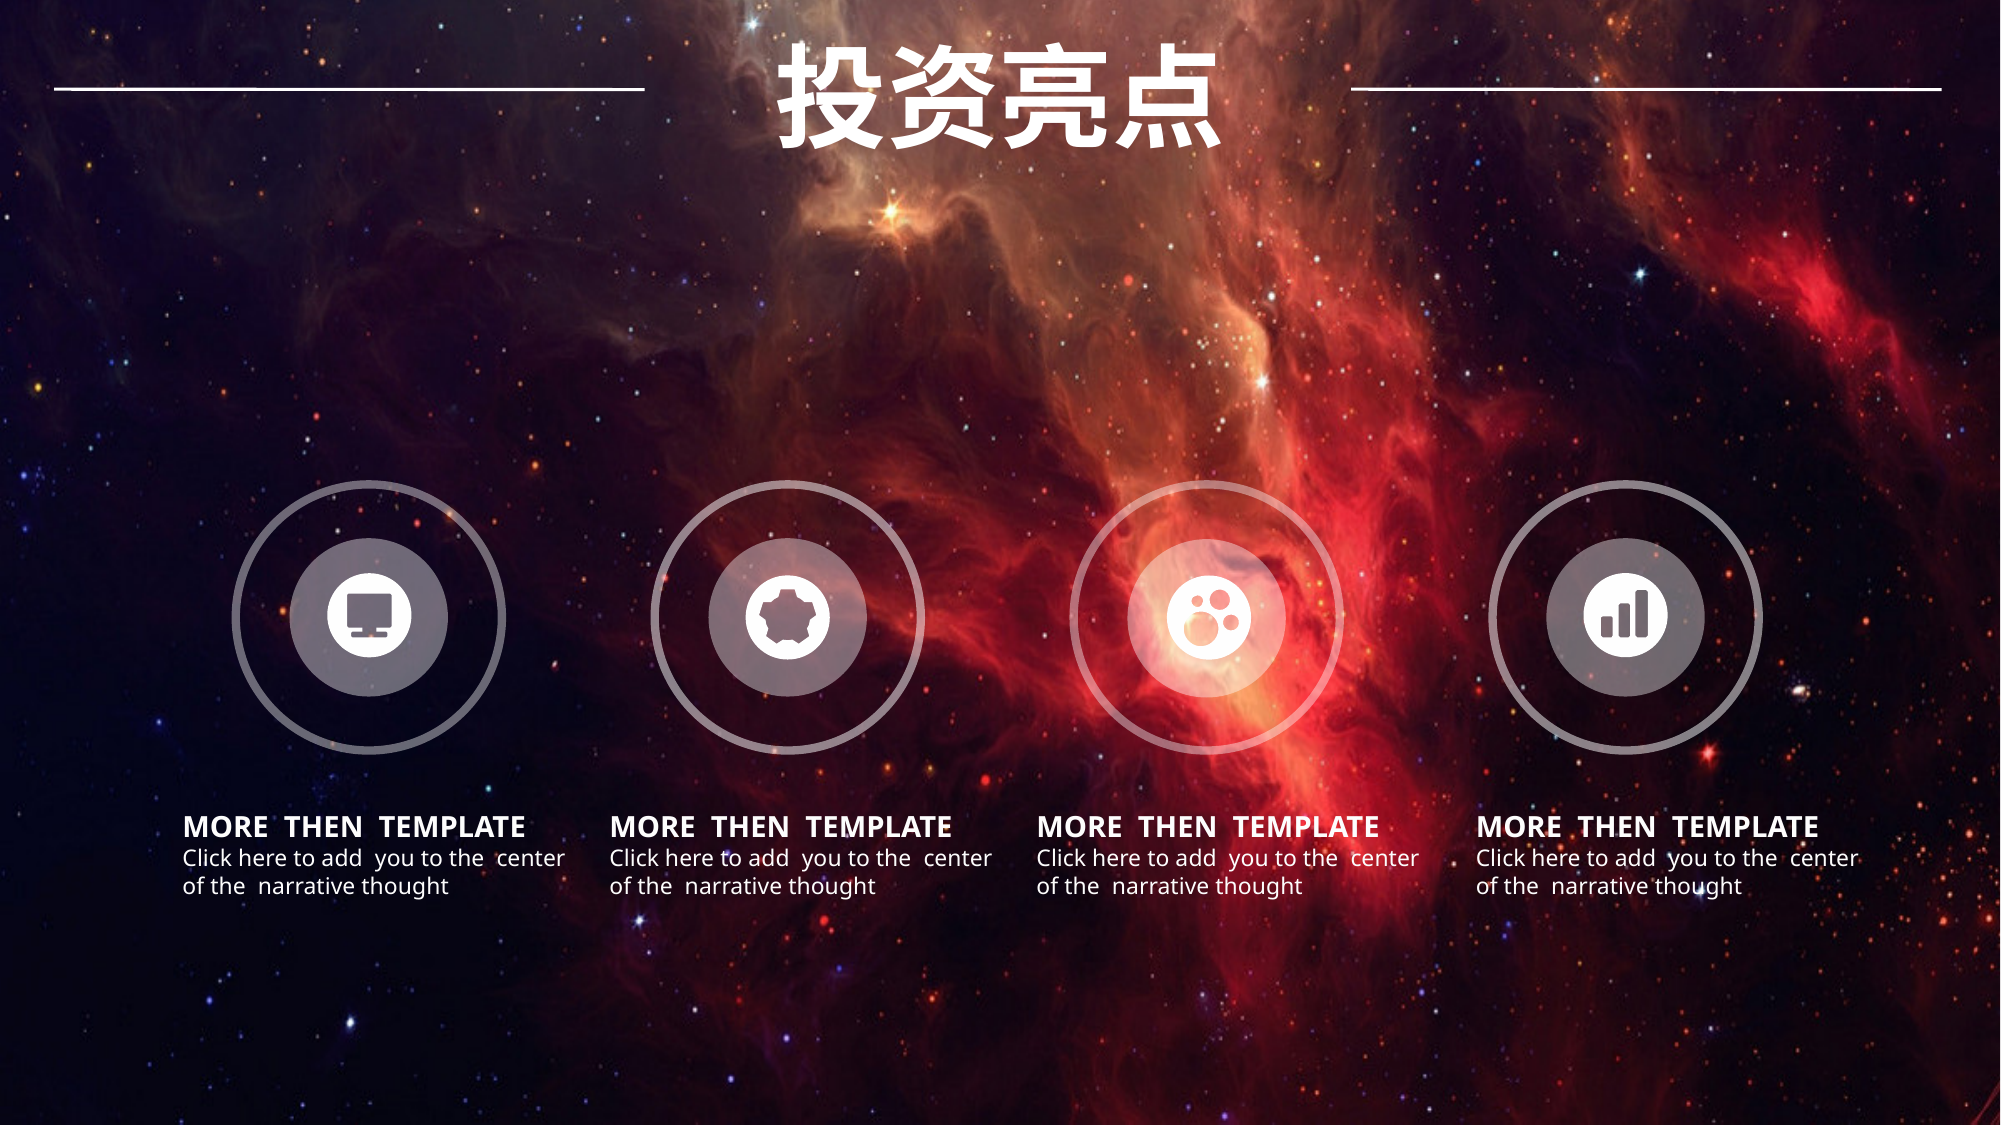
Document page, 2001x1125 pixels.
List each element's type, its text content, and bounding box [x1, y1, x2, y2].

text_box [1583, 573, 1668, 658]
text_box [1545, 537, 1706, 698]
text_box [745, 575, 830, 660]
text_box [1126, 538, 1287, 699]
text_box [1491, 483, 1760, 752]
text_box [288, 537, 449, 698]
text_box MORE THEN TEMPLATE Click here to add you to the center of the narrative thought [1461, 801, 1875, 906]
text_box MORE THEN TEMPLATE Click here to add you to the center of the narrative thought [167, 801, 581, 906]
text_box [1166, 575, 1252, 660]
text_box MORE THEN TEMPLATE Click here to add you to the center of the narrative thought [1021, 801, 1435, 906]
text_box [1072, 483, 1341, 752]
text_box [234, 483, 503, 752]
text_box 投资亮点 [760, 19, 1240, 170]
text_box MORE THEN TEMPLATE Click here to add you to the center of the narrative thought [594, 801, 1008, 906]
text_box [653, 483, 922, 752]
text_box [327, 573, 412, 658]
text_box [707, 537, 868, 698]
picture [0, 0, 2001, 1125]
